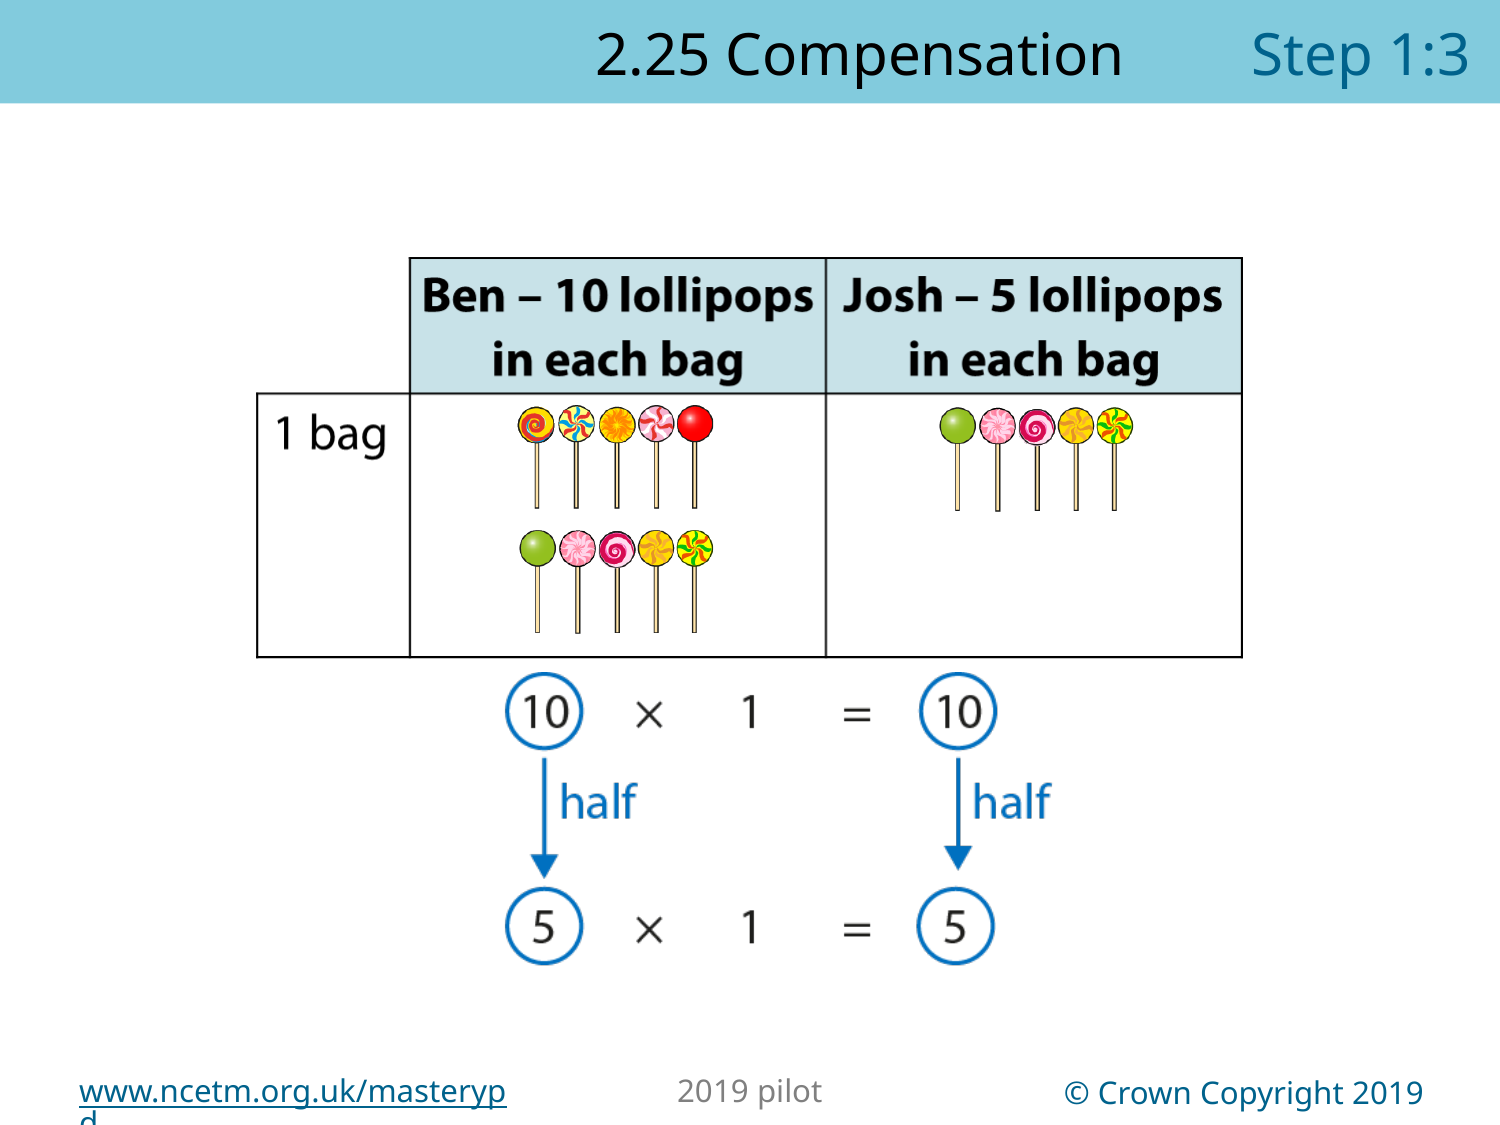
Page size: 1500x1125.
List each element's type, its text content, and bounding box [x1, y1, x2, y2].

picture [493, 672, 1063, 1001]
picture [256, 249, 1244, 660]
list 2.25 Compensation Step 1:3 [0, 0, 1500, 104]
